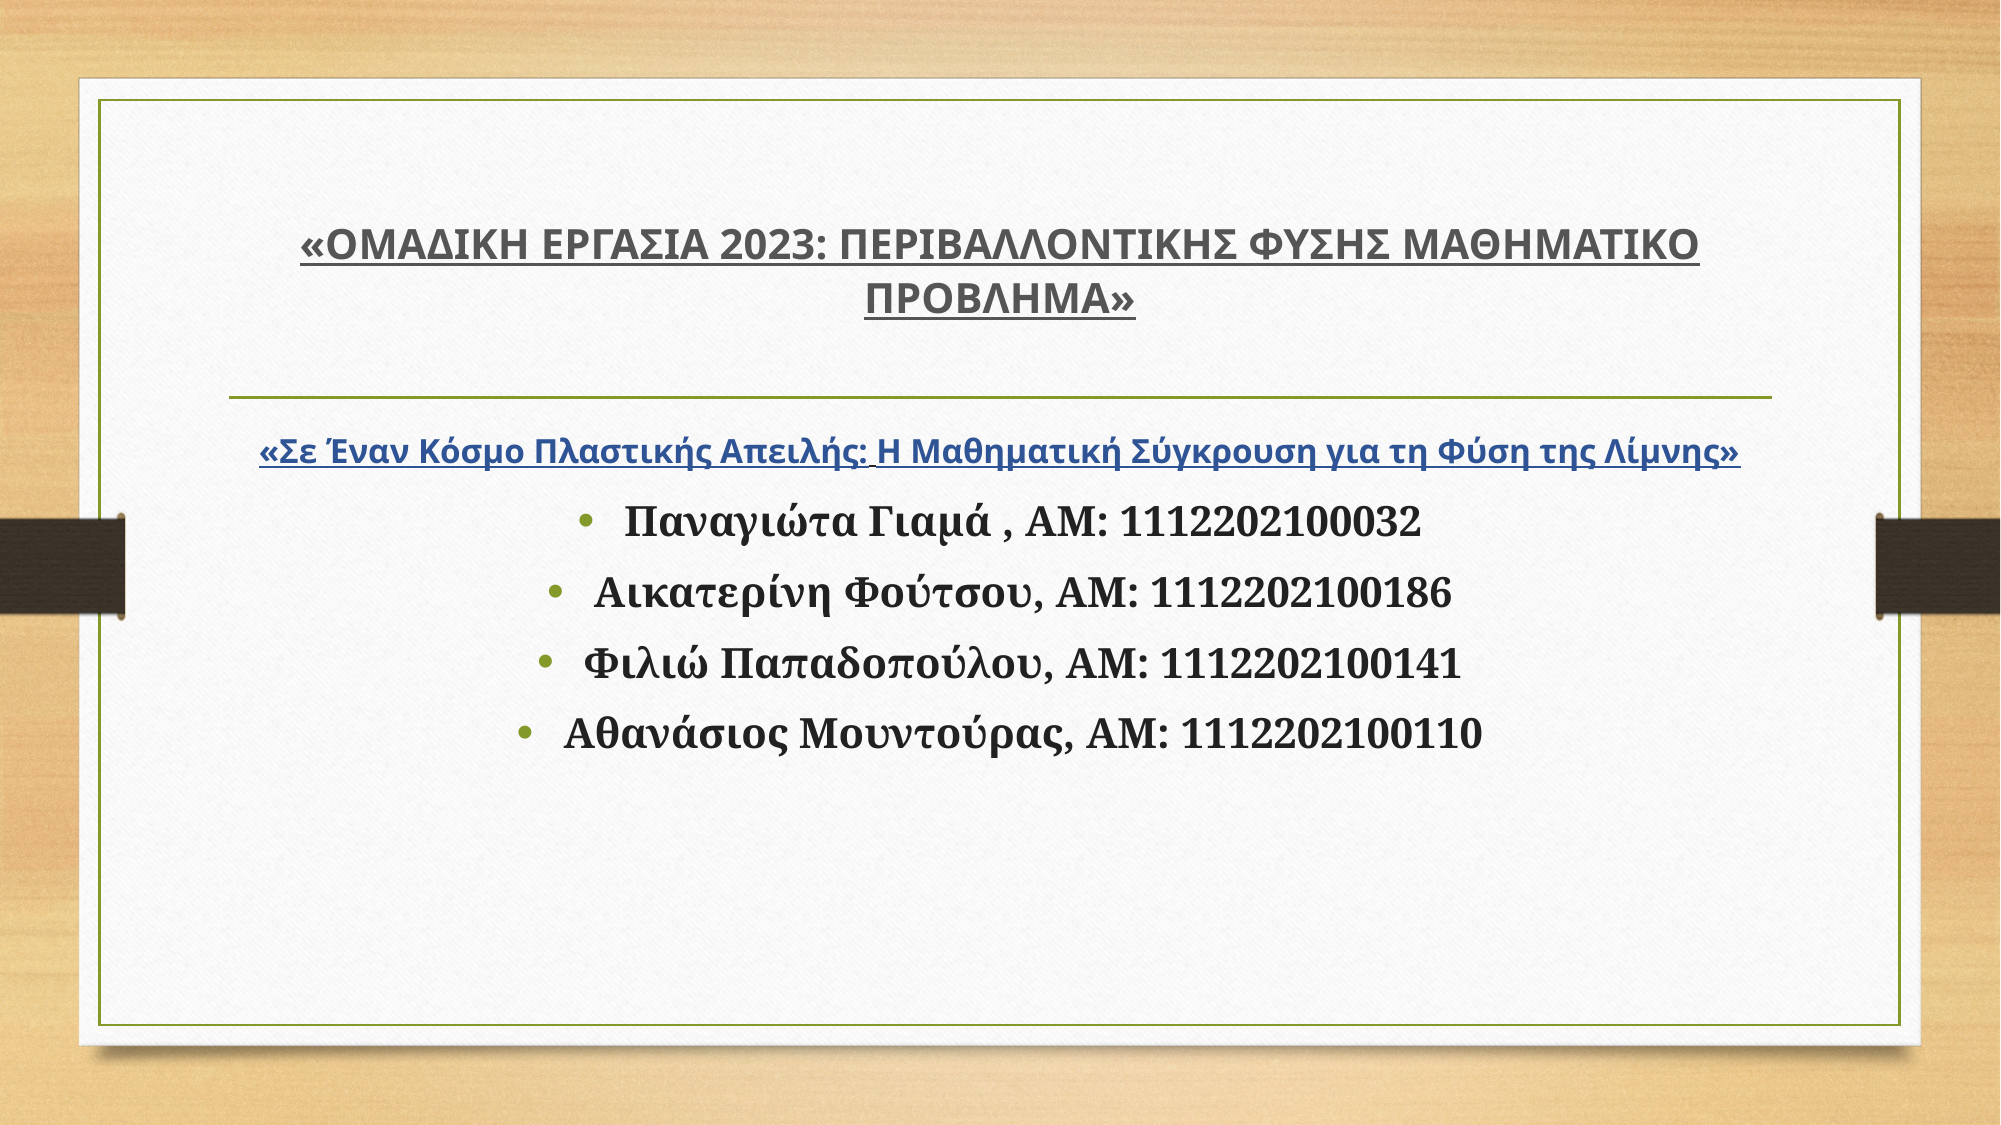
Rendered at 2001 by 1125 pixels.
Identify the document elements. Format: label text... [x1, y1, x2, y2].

title «ΟΜΑΔΙΚΗ ΕΡΓΑΣΙΑ 2023: ΠΕΡΙΒΑΛΛΟΝΤΙΚΗΣ ΦΥΣΗΣ ΜΑΘΗΜΑΤΙΚΟ ΠΡΟΒΛΗΜΑ» [212, 161, 1788, 375]
picture [0, 0, 2001, 1125]
list «Σε Έναν Κόσμο Πλαστικής Απειλής: Η Μαθηματική Σύγκρουση για τη Φύση της Λίμνης» Παναγιώτα Γιαμά , ΑΜ: 1112202100032 Αικατερίνη Φούτσου, ΑΜ: 1112202100186 Φιλιώ Παπαδοπούλου, AM: 1112202100141 Αθανάσιος Μουντούρας, ΑΜ: 1112202100110 [212, 419, 1788, 964]
